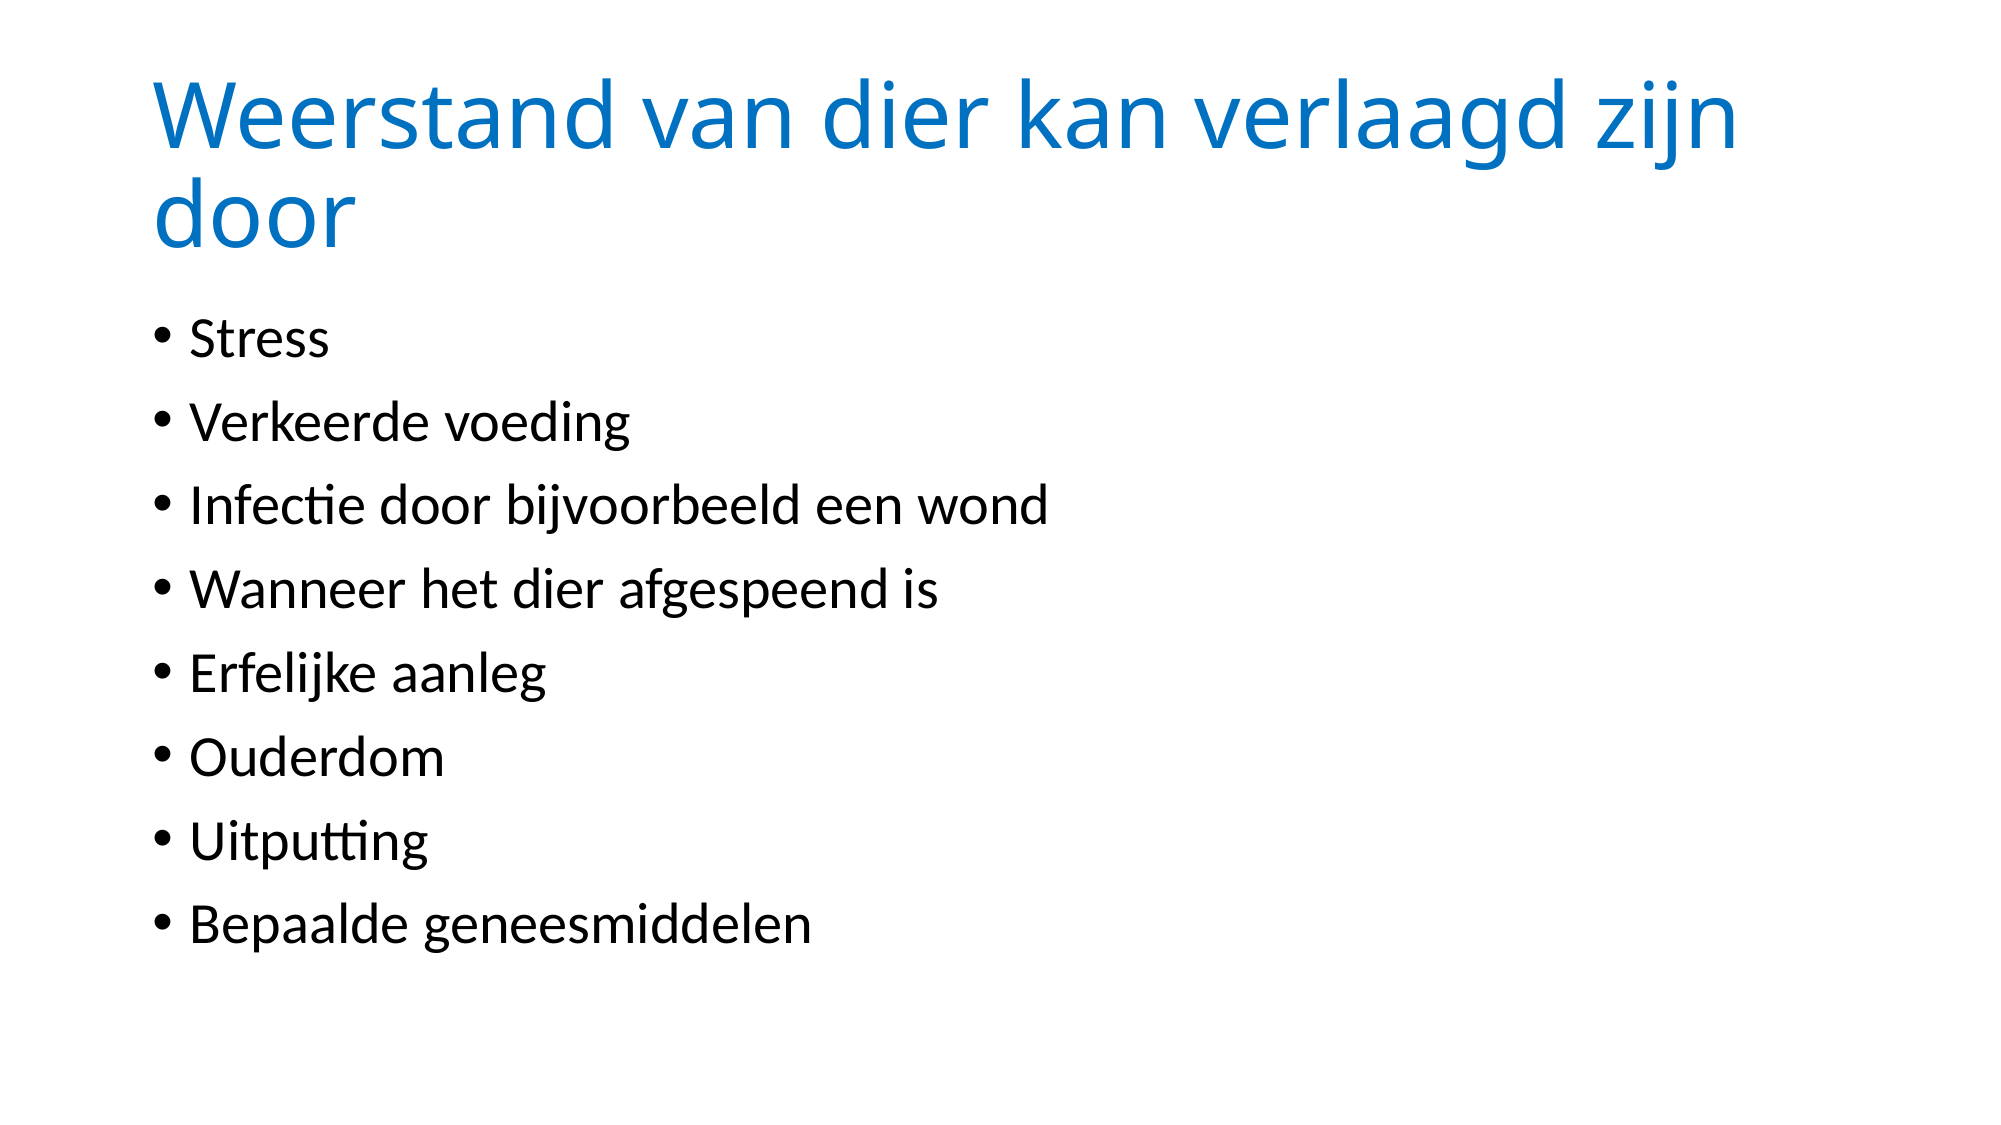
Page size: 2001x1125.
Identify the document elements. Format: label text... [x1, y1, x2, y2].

list Stress Verkeerde voeding Infectie door bijvoorbeeld een wond Wanneer het dier afgespeend is Erfelijke aanleg Ouderdom Uitputting Bepaalde geneesmiddelen [137, 299, 1863, 1014]
title Weerstand van dier kan verlaagd zijn door [137, 59, 1863, 278]
